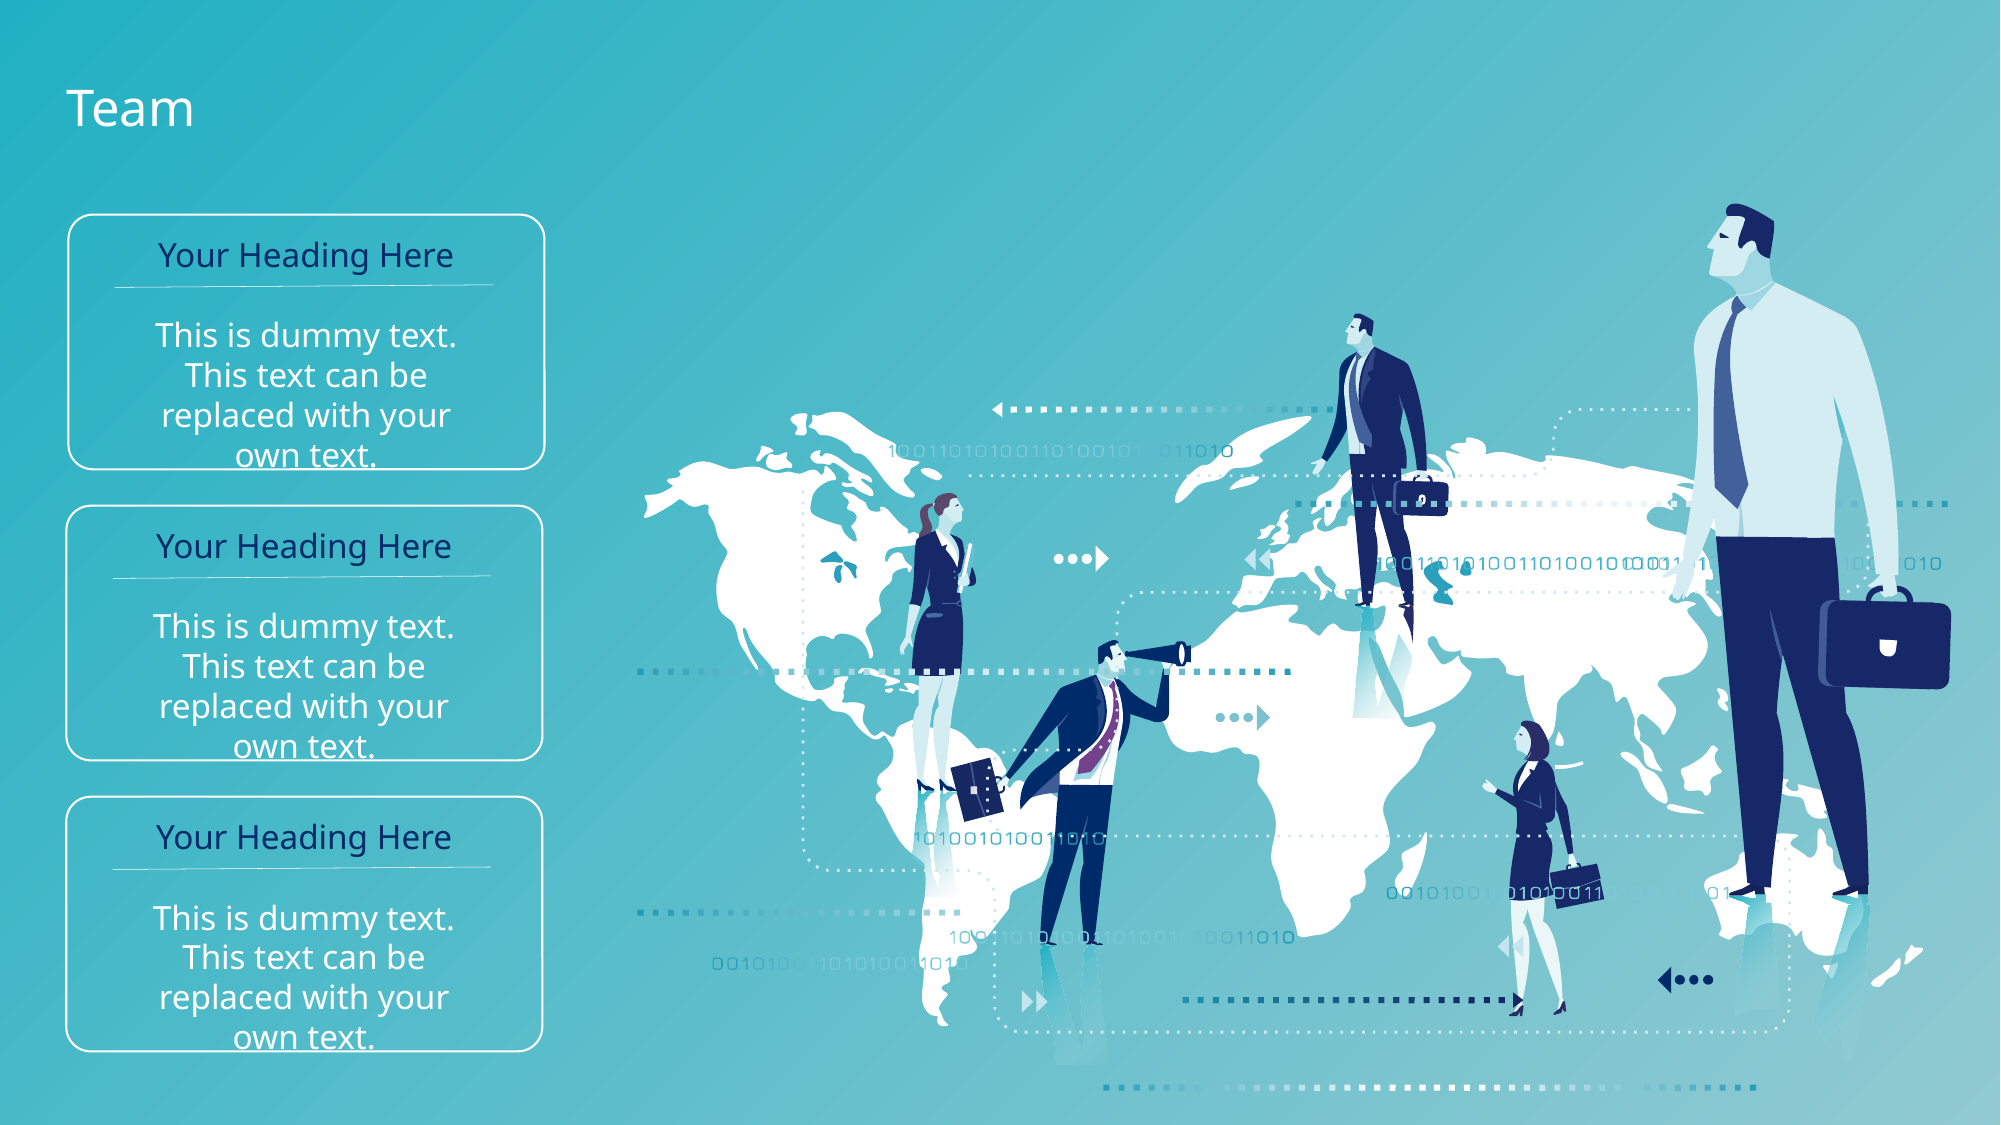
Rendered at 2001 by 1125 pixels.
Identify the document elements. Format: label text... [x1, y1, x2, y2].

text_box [66, 505, 543, 761]
title Team [51, 75, 1777, 146]
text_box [66, 796, 543, 1052]
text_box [68, 214, 545, 470]
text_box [637, 200, 1952, 1091]
